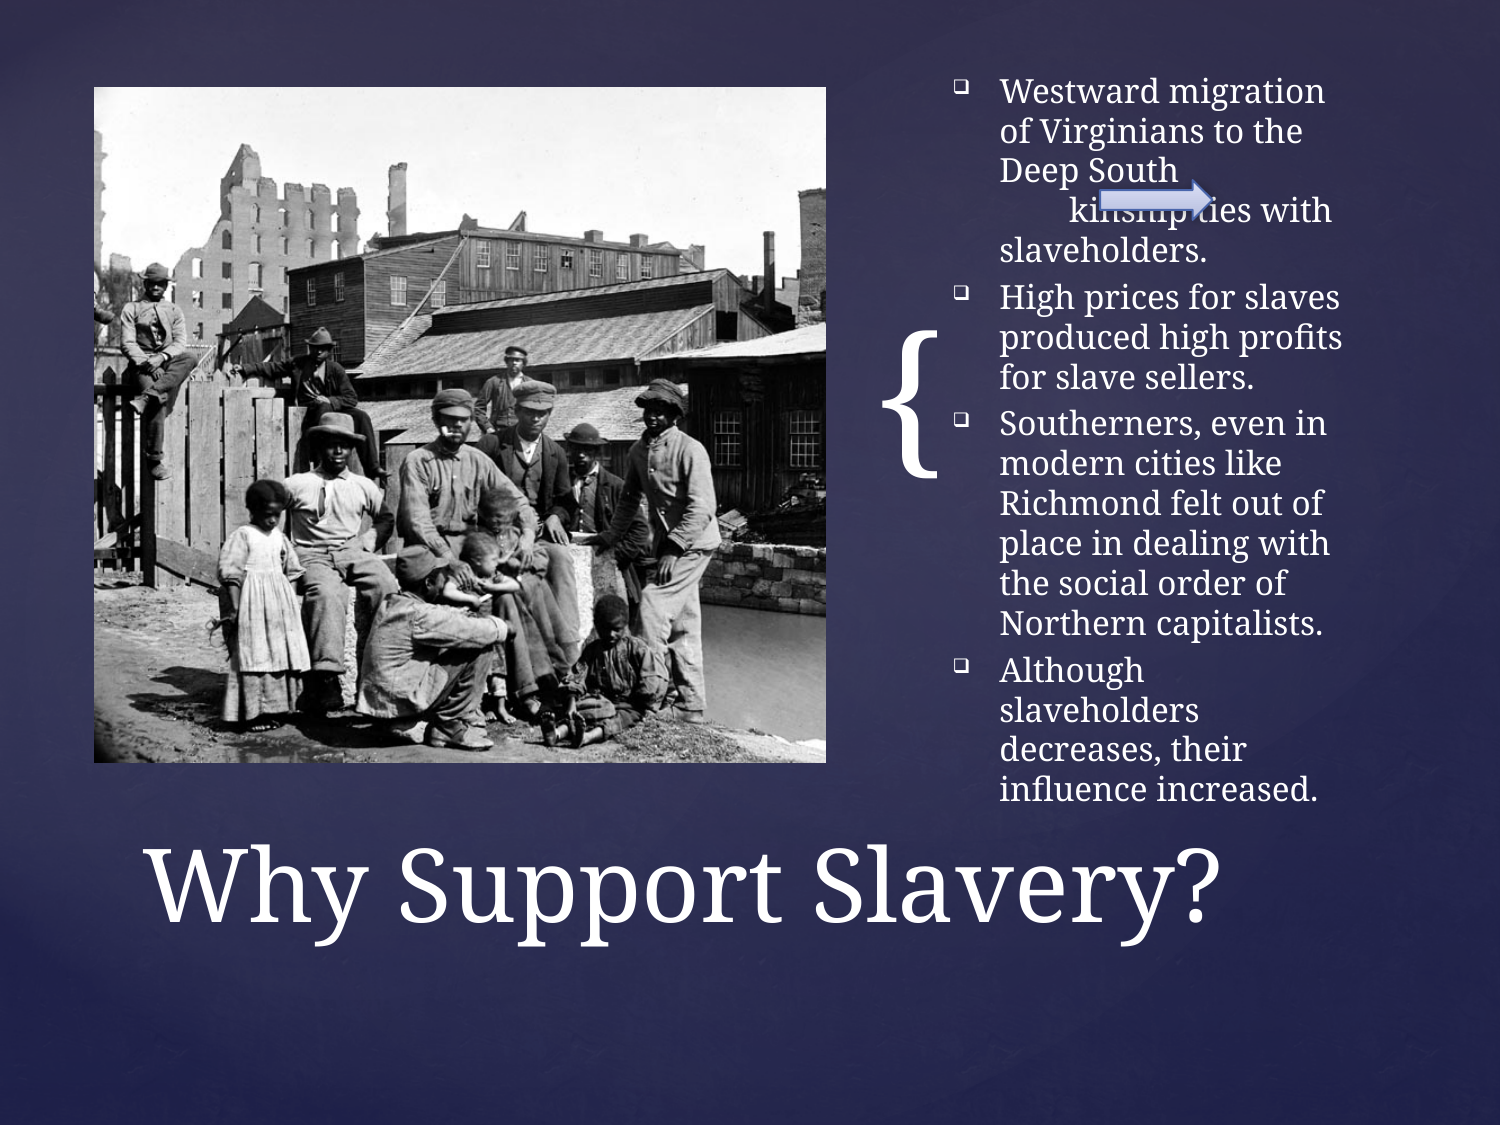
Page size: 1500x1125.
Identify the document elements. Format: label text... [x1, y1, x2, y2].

title Why Support Slavery? [127, 800, 1365, 950]
text_box [1098, 179, 1214, 221]
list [93, 86, 827, 763]
list Westward migration of Virginians to the Deep South kinship ties with slaveholders. High prices for slaves produced high profits for slave sellers. Southerners, even in modern cities like Richmond felt out of place in dealing with the social order of Northern capitalists. Although slaveholders decreases, their influence increased. [937, 112, 1363, 800]
